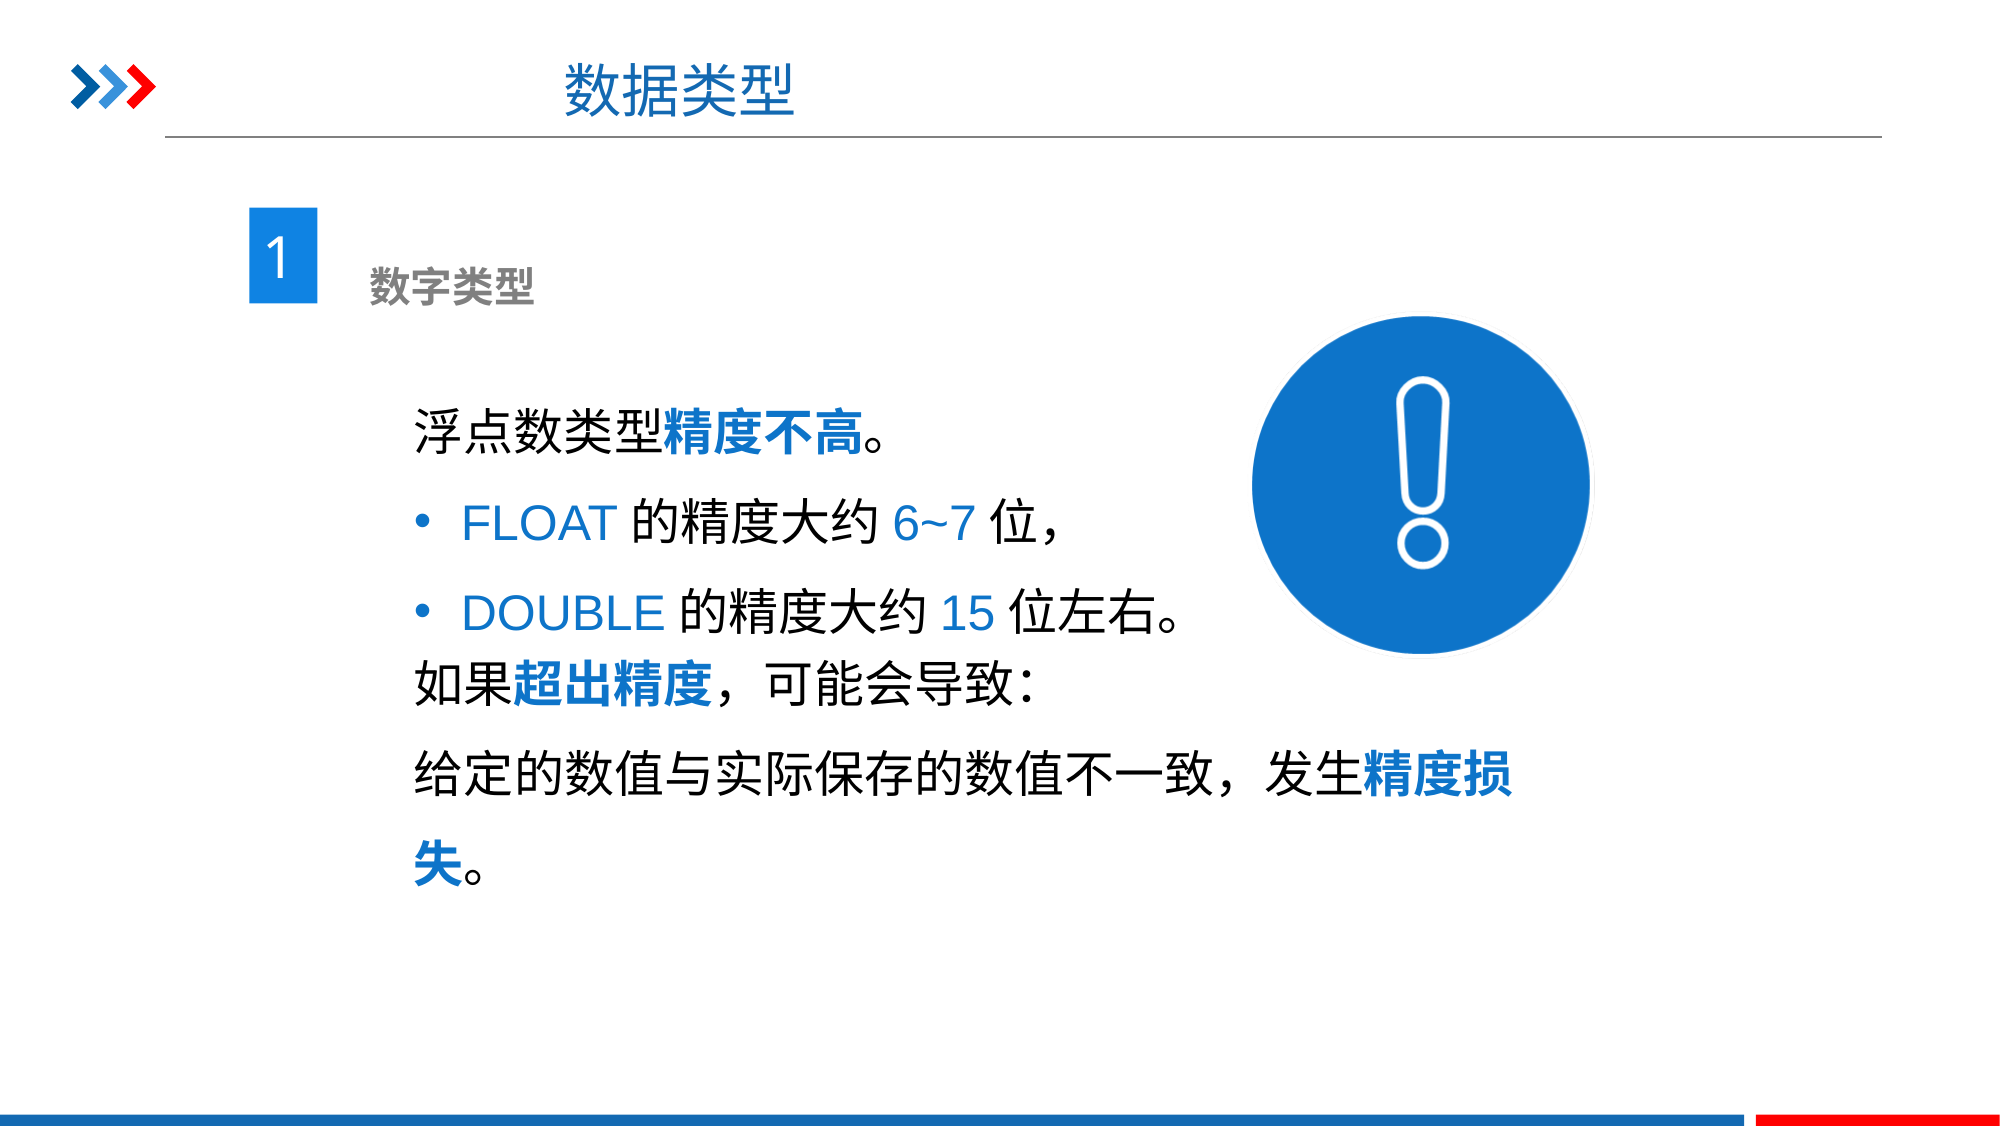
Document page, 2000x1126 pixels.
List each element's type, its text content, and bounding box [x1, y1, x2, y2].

text_box 如果超出精度，可能会导致： 给定的数值与实际保存的数值不一致，发生精度损失。 [399, 614, 1530, 900]
text_box 浮点数类型精度不高。 FLOAT的精度大约6~7位， DOUBLE的精度大约15位左右。 [399, 362, 1241, 614]
picture [1246, 280, 1693, 703]
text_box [249, 207, 318, 304]
text_box 数字类型 [319, 245, 1092, 380]
title 数据类型 [521, 25, 1296, 153]
